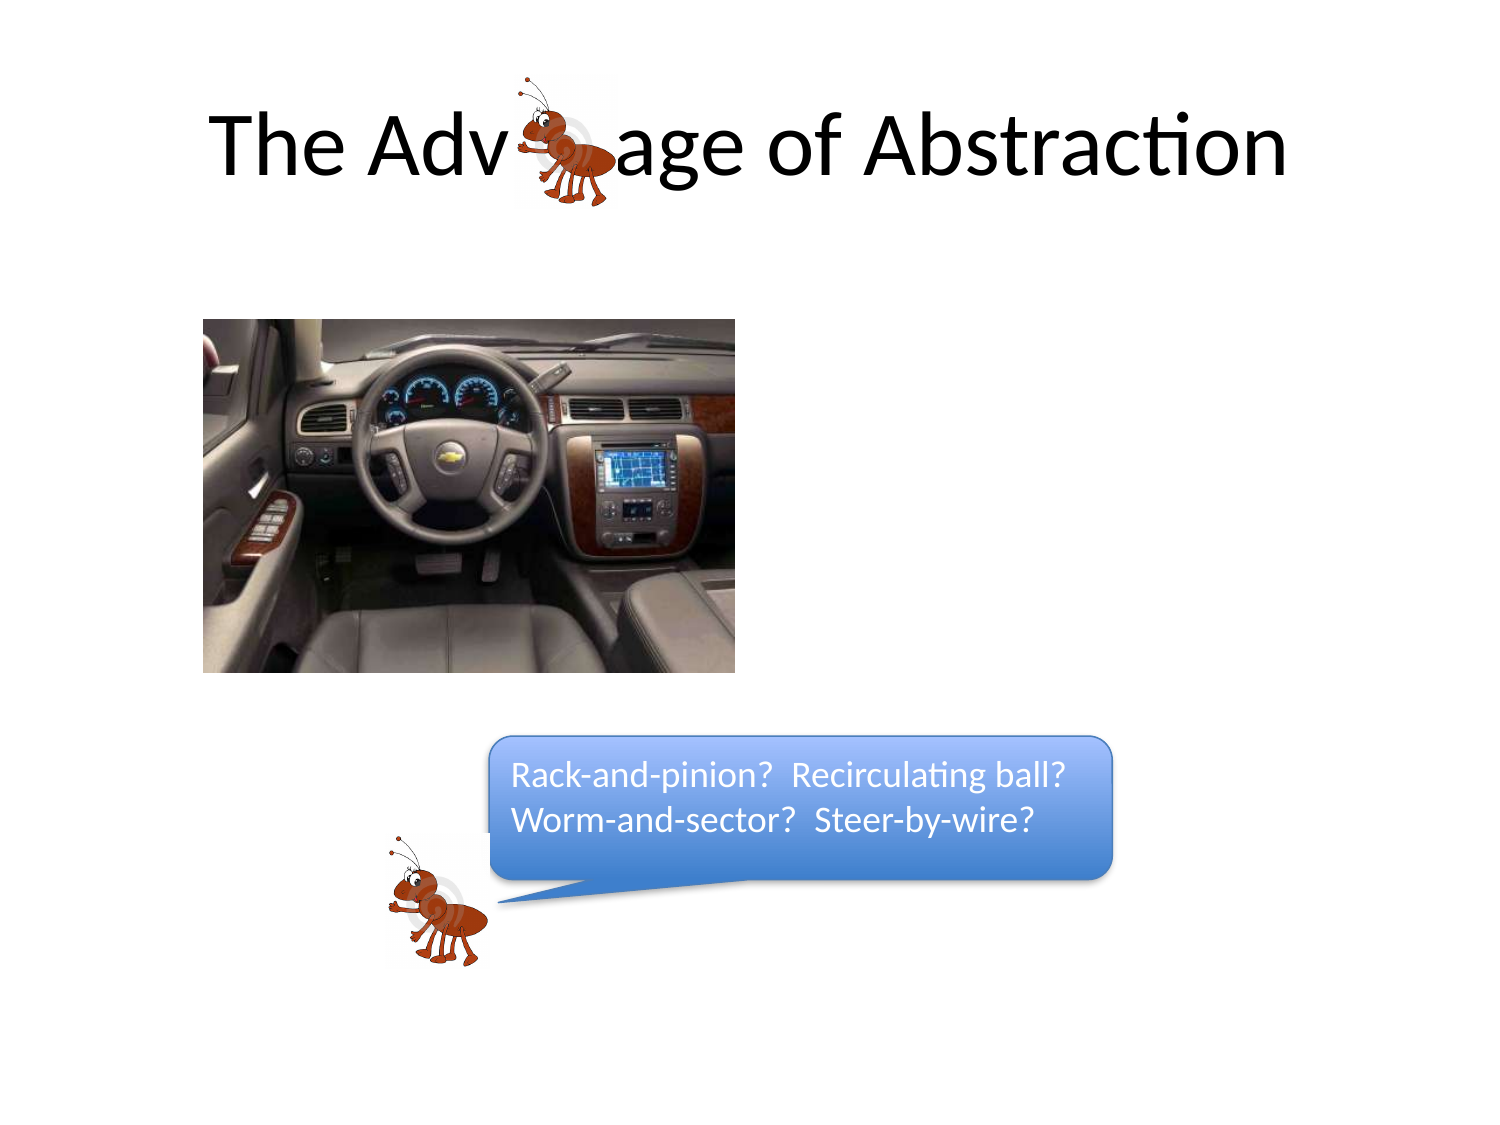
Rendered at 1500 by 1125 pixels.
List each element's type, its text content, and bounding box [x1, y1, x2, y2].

title The Adv age of Abstraction [75, 45, 1425, 233]
picture [203, 318, 736, 673]
picture [513, 74, 618, 210]
picture [385, 833, 490, 969]
text_box Rack-and-pinion? Recirculating ball? Worm-and-sector? Steer-by-wire? [488, 735, 1114, 904]
